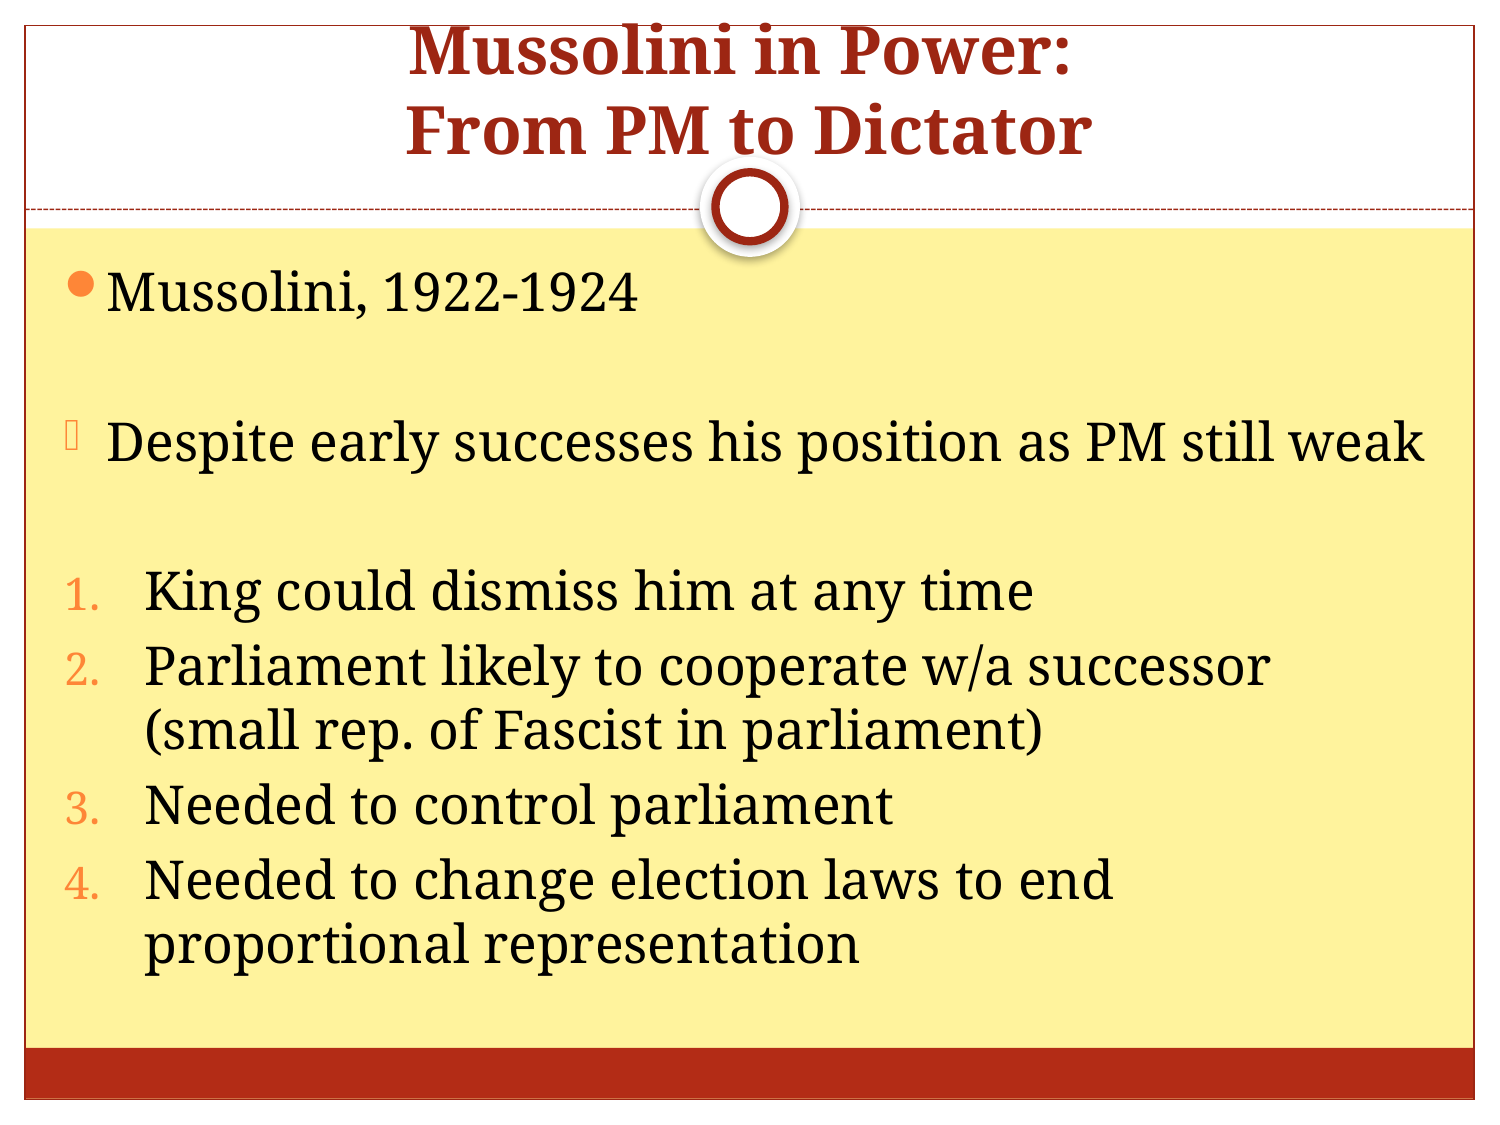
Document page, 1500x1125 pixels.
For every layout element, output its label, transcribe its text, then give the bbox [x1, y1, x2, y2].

title Mussolini in Power: From PM to Dictator [49, 0, 1450, 175]
list Mussolini, 1922-1924 Despite early successes his position as PM still weak King could dismiss him at any time Parliament likely to cooperate w/a successor (small rep. of Fascist in parliament) Needed to control parliament Needed to change election laws to end proportional representation [49, 250, 1445, 1050]
